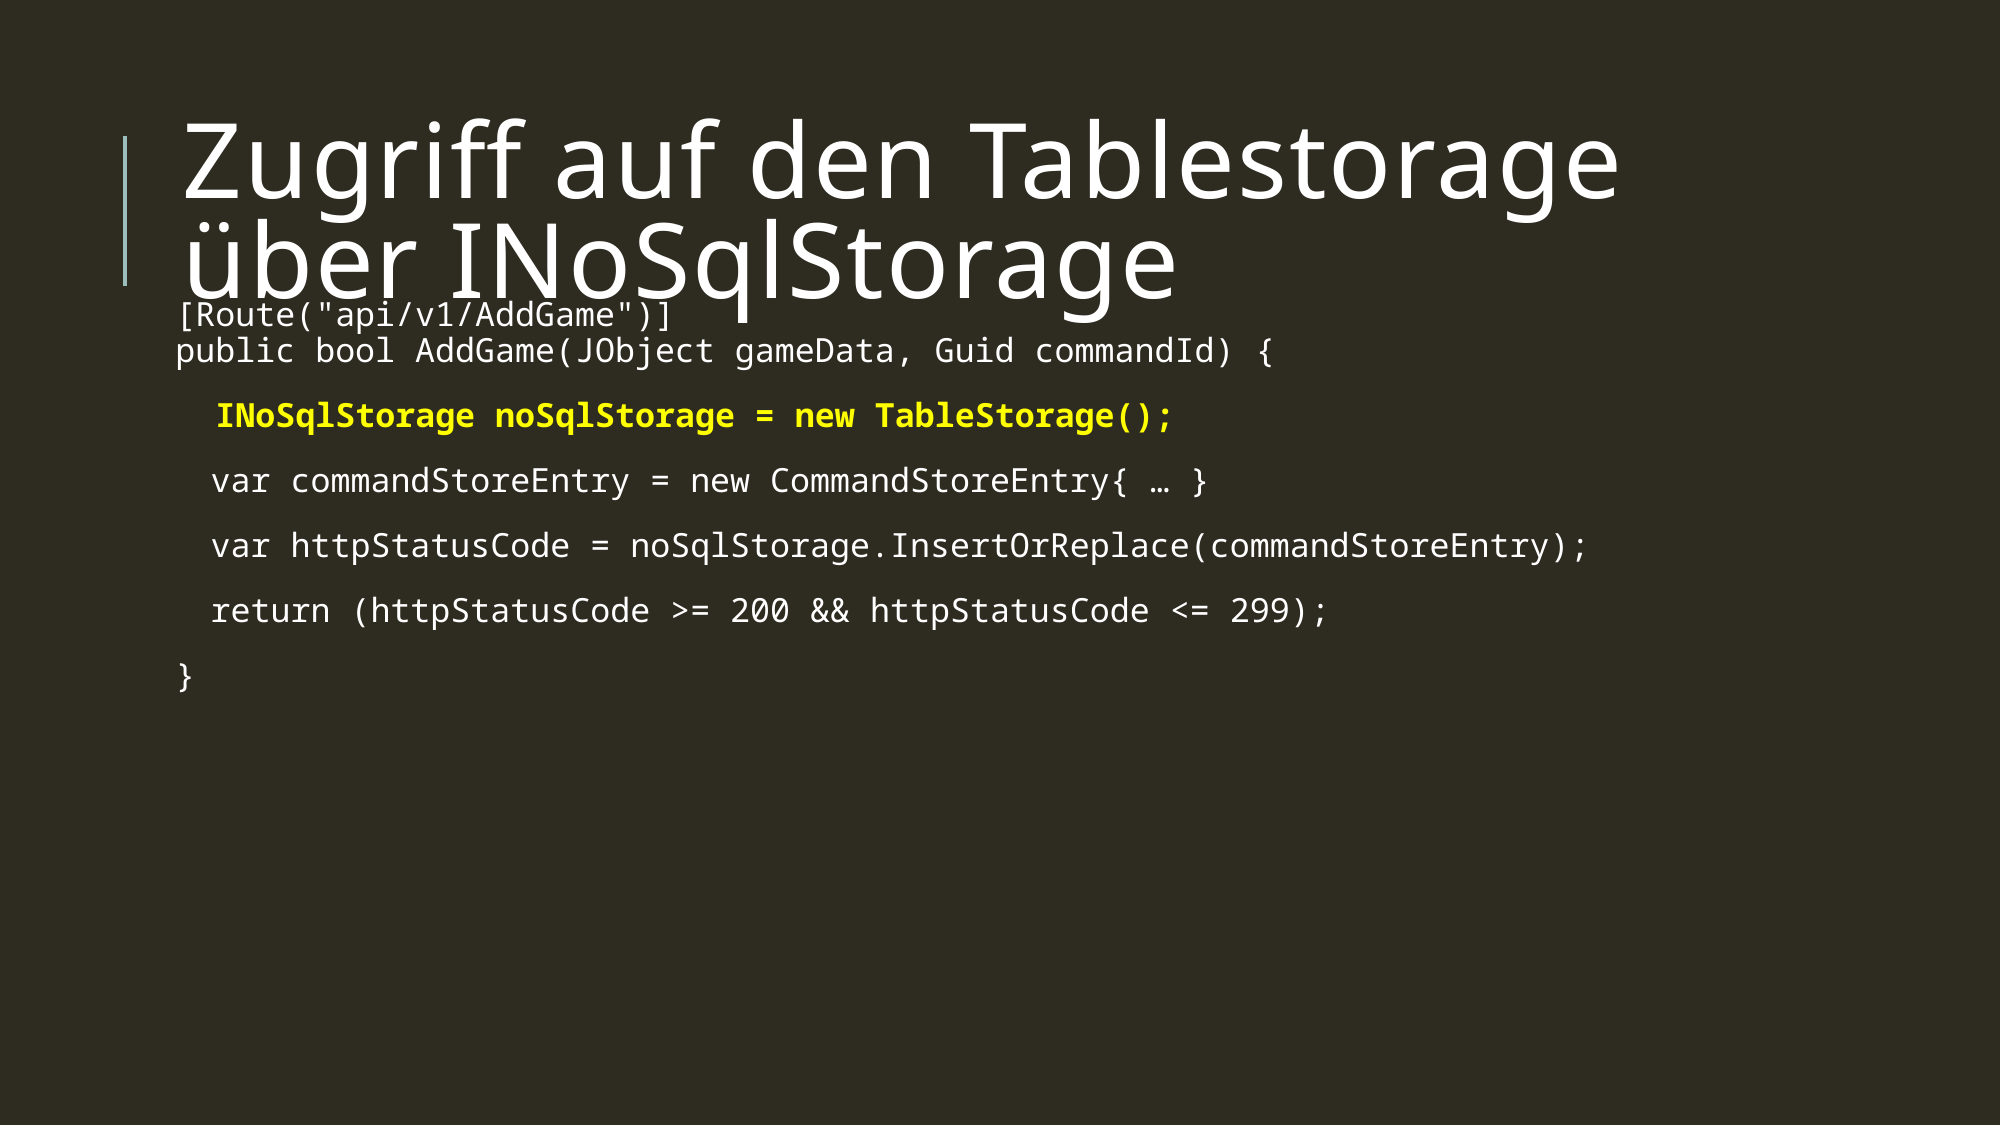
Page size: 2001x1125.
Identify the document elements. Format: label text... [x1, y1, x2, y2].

title Zugriff auf den Tablestorage über INoSqlStorage [168, 96, 1883, 290]
list [Route("api/v1/AddGame")] public bool AddGame(JObject gameData, Guid commandId) { INoSqlStorage noSqlStorage = new TableStorage(); var commandStoreEntry = new CommandStoreEntry{ … } var httpStatusCode = noSqlStorage.InsertOrReplace(commandStoreEntry); return (httpStatusCode >= 200 && httpStatusCode <= 299); } [168, 290, 2000, 1035]
